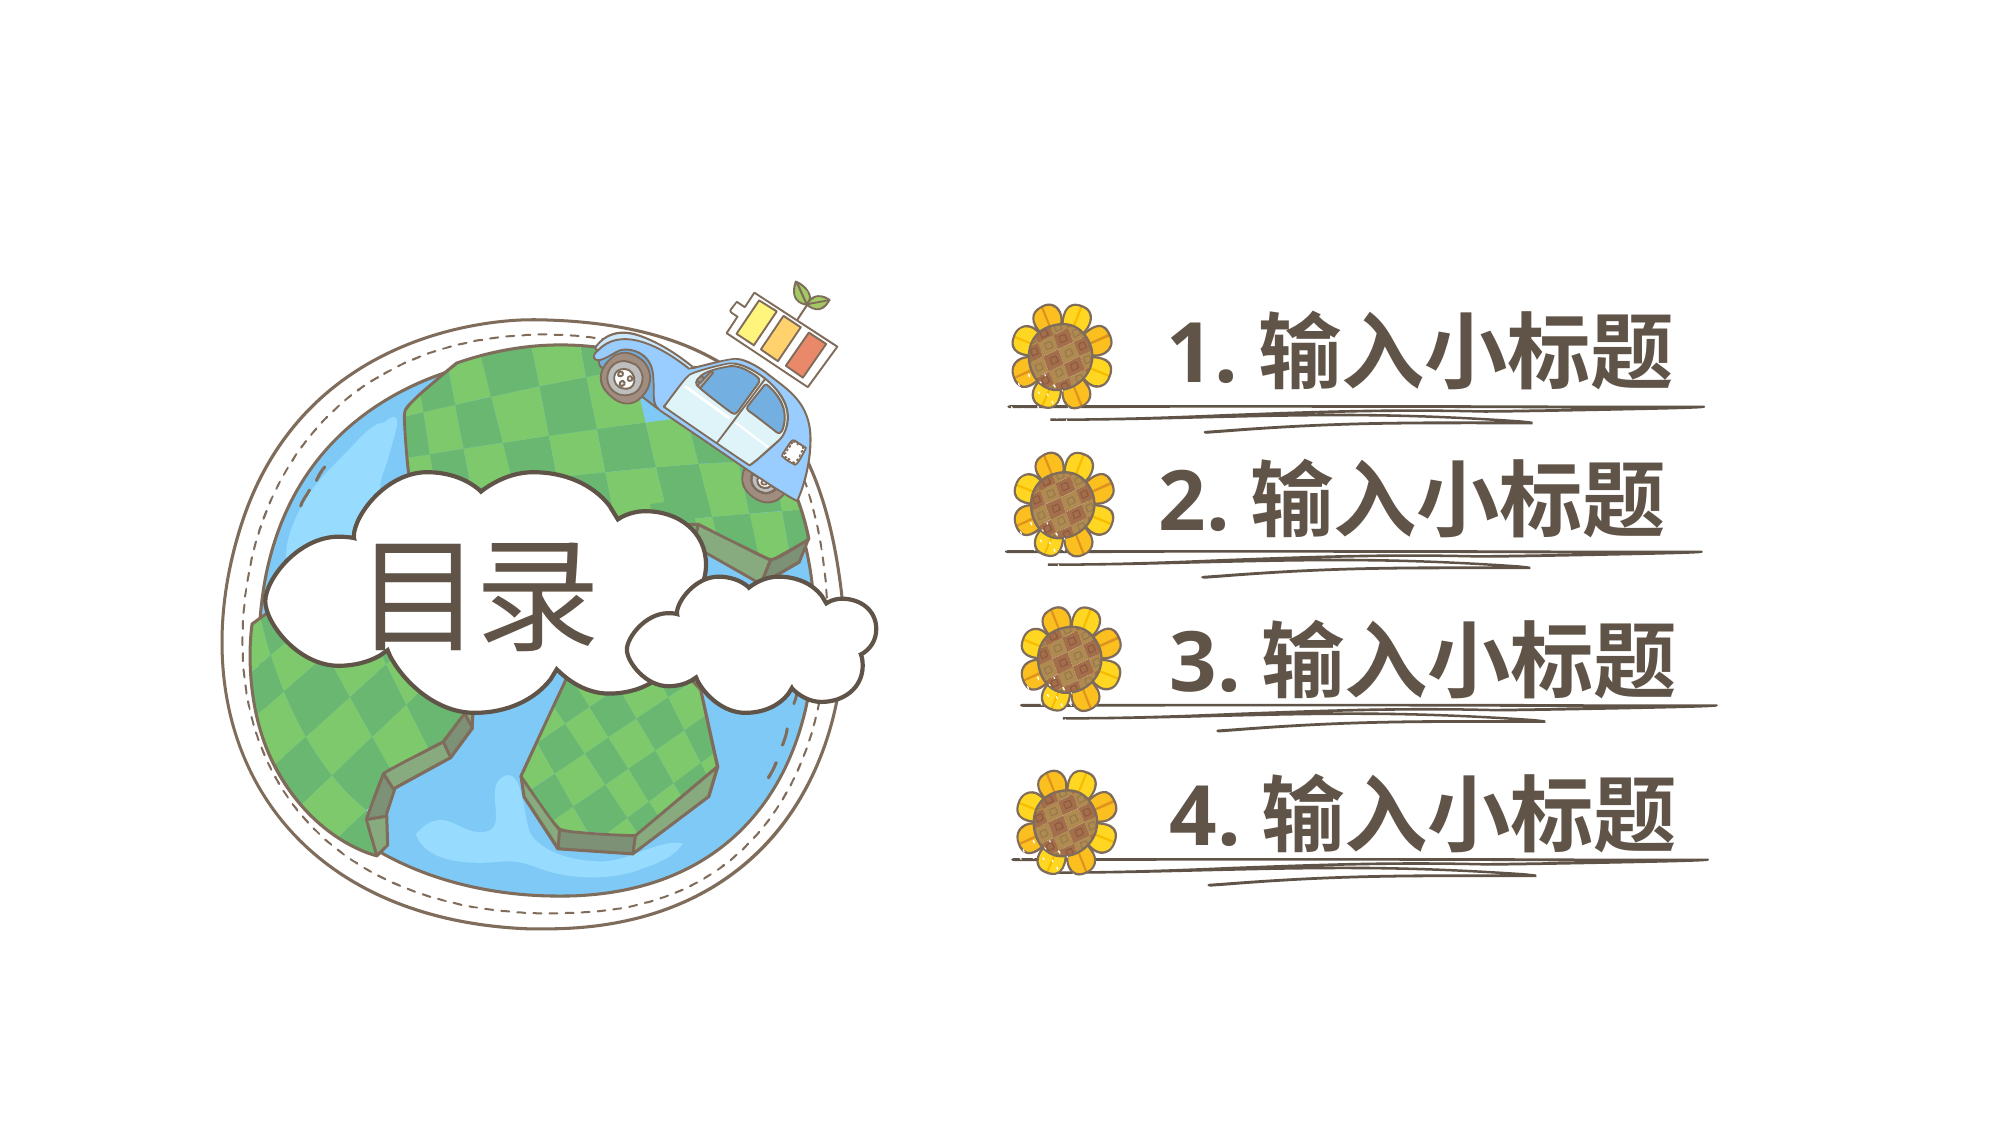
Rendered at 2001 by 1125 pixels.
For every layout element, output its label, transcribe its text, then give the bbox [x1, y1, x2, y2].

text_box 3.输入小标题 [1154, 600, 1724, 715]
text_box [1129, 703, 1154, 707]
text_box [859, 601, 878, 684]
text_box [1009, 762, 1124, 889]
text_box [1014, 599, 1129, 725]
text_box [1207, 870, 1537, 887]
text_box [1120, 405, 1705, 434]
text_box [632, 235, 842, 490]
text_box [1007, 444, 1122, 571]
text_box [1124, 869, 1271, 874]
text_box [342, 509, 615, 731]
text_box 4.输入小标题 [1154, 754, 1724, 870]
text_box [177, 310, 859, 939]
text_box [1216, 715, 1546, 733]
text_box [1005, 296, 1120, 423]
text_box 1.输入小标题 [1152, 292, 1721, 407]
text_box [1122, 555, 1644, 579]
text_box 2.输入小标题 [1144, 439, 1713, 555]
text_box [1129, 715, 1344, 720]
